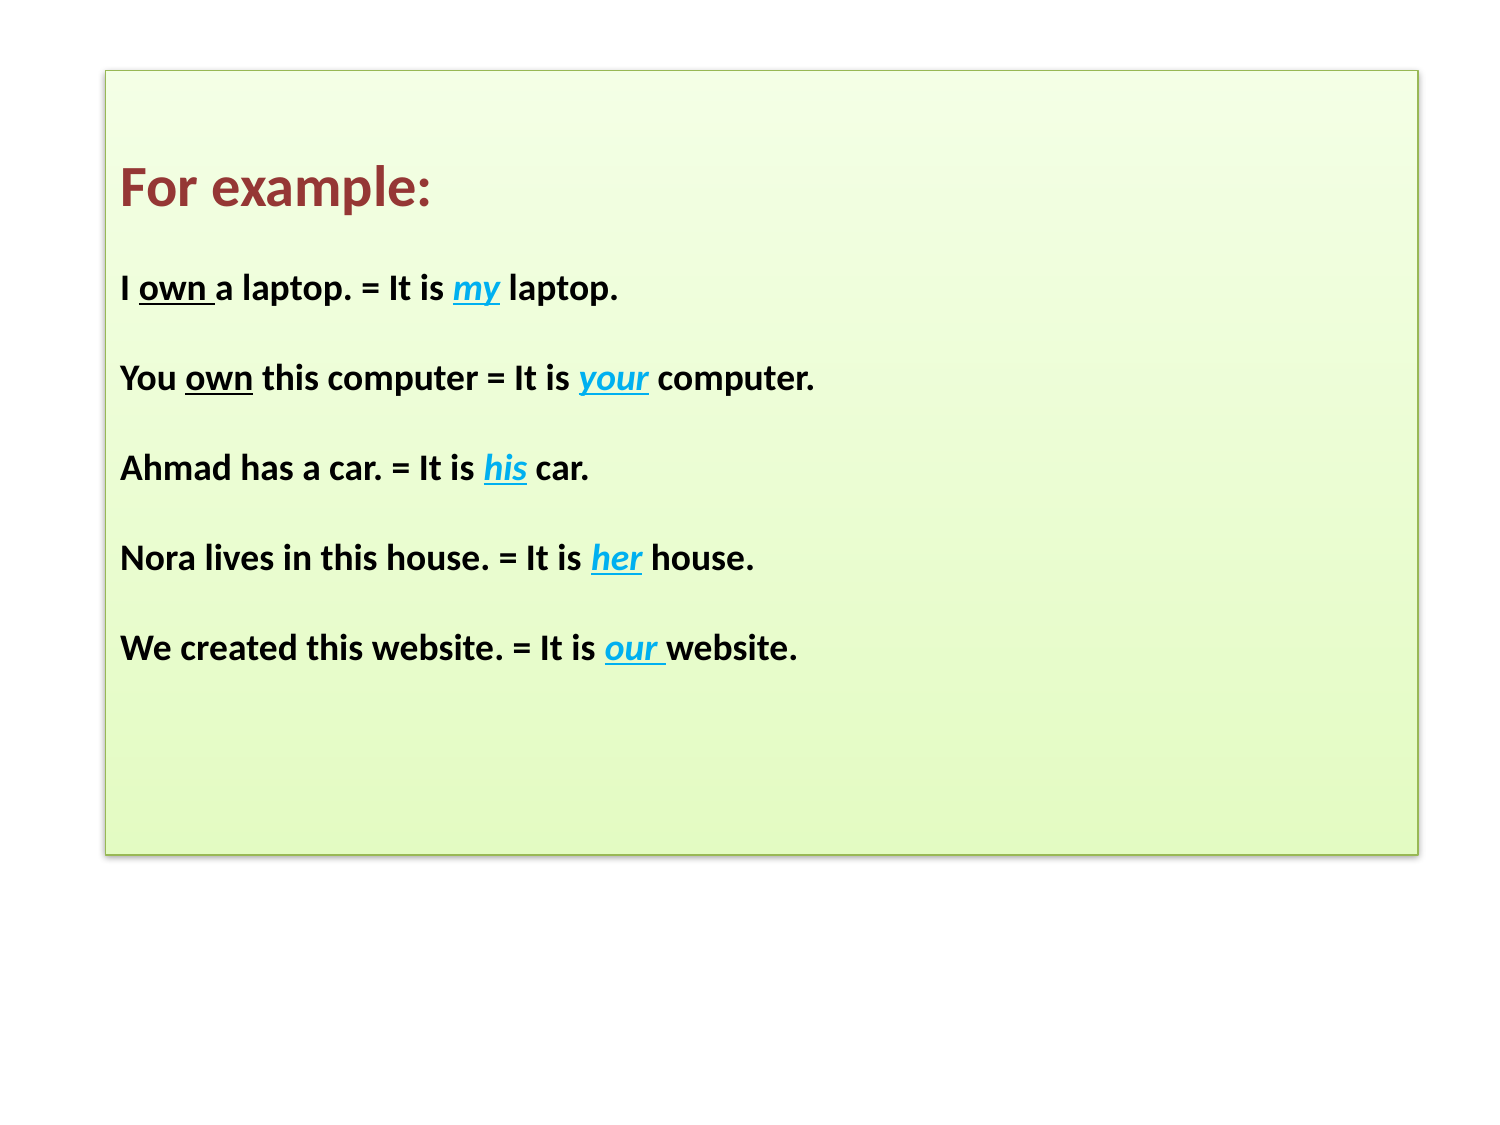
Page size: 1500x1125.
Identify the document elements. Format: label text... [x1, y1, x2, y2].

text_box For example: I own a laptop. = It is my laptop. You own this computer = It is your computer. Ahmad has a car. = It is his car. Nora lives in this house. = It is her house. We created this website. = It is our website. [105, 70, 1419, 856]
